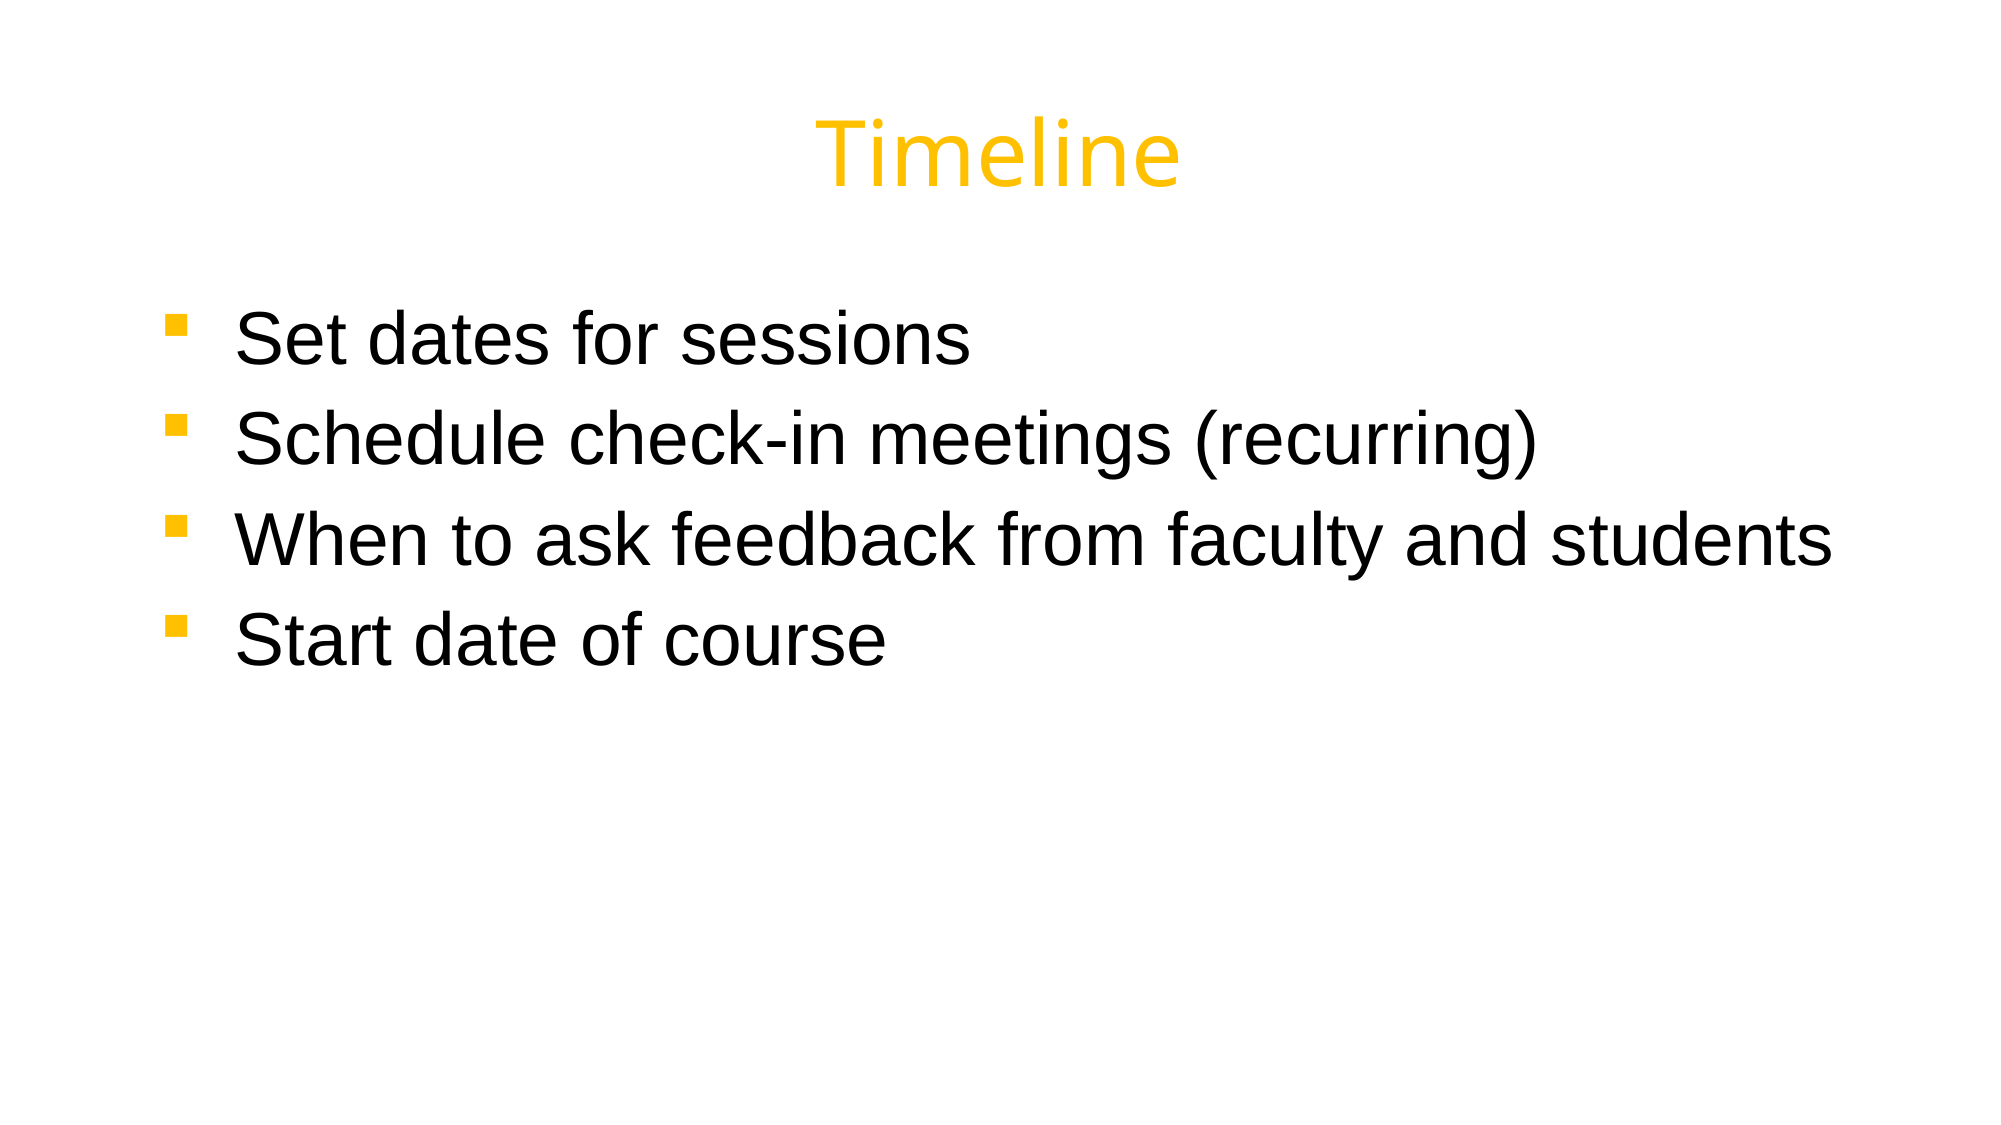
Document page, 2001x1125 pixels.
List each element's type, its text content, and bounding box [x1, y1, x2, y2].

text_box Timeline [44, 84, 1956, 229]
list Set dates for sessions Schedule check-in meetings (recurring) When to ask feedback from faculty and students Start date of course [44, 282, 1956, 1014]
